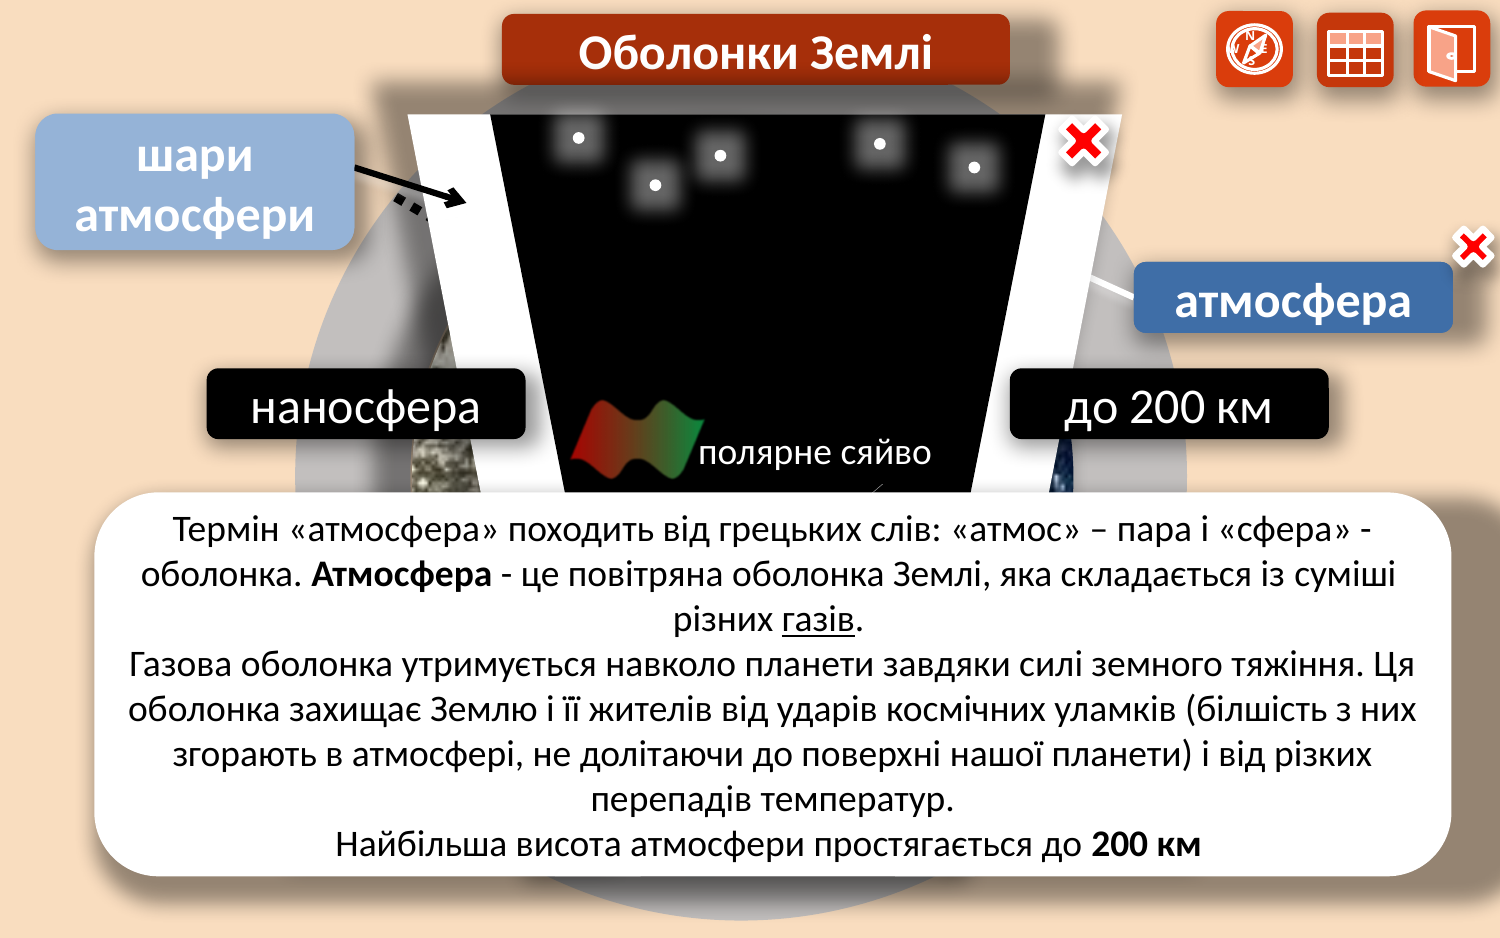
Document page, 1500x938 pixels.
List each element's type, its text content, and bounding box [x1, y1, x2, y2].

text_box наносфера [204, 366, 289, 442]
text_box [294, 31, 1188, 260]
text_box Оболонки Землі [499, 11, 1012, 30]
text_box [407, 114, 1123, 877]
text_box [294, 259, 1188, 921]
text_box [35, 114, 467, 251]
text_box Термін «атмосфера» походить від грецьких слів: «атмос» – пара і «сфера» - оболонка. Атмосфера - це повітряна оболонка Землі, яка складається із суміші різних газів. Газова оболонка утримується навколо планети завдяки силі земного тяжіння. Ця оболонка захищає Землю і її жителів від ударів космічних уламків (білшість з них згорають в атмосфері, не долітаючи до поверхні нашої планети) і від різких перепадів температур. Найбільша висота атмосфери простягається до 200 км [92, 490, 289, 879]
text_box до 200 км [1192, 366, 1331, 442]
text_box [1127, 261, 1454, 334]
text_box [1421, 201, 1500, 276]
text_box Термін «атмосфера» походить від грецьких слів: «атмос» – пара і «сфера» - оболонка. Атмосфера - це повітряна оболонка Землі, яка складається із суміші різних газів. Газова оболонка утримується навколо планети завдяки силі земного тяжіння. Ця оболонка захищає Землю і її жителів від ударів космічних уламків (білшість з них згорають в атмосфері, не долітаючи до поверхні нашої планети) і від різких перепадів температур. Найбільша висота атмосфери простягається до 200 км [1192, 490, 1454, 879]
